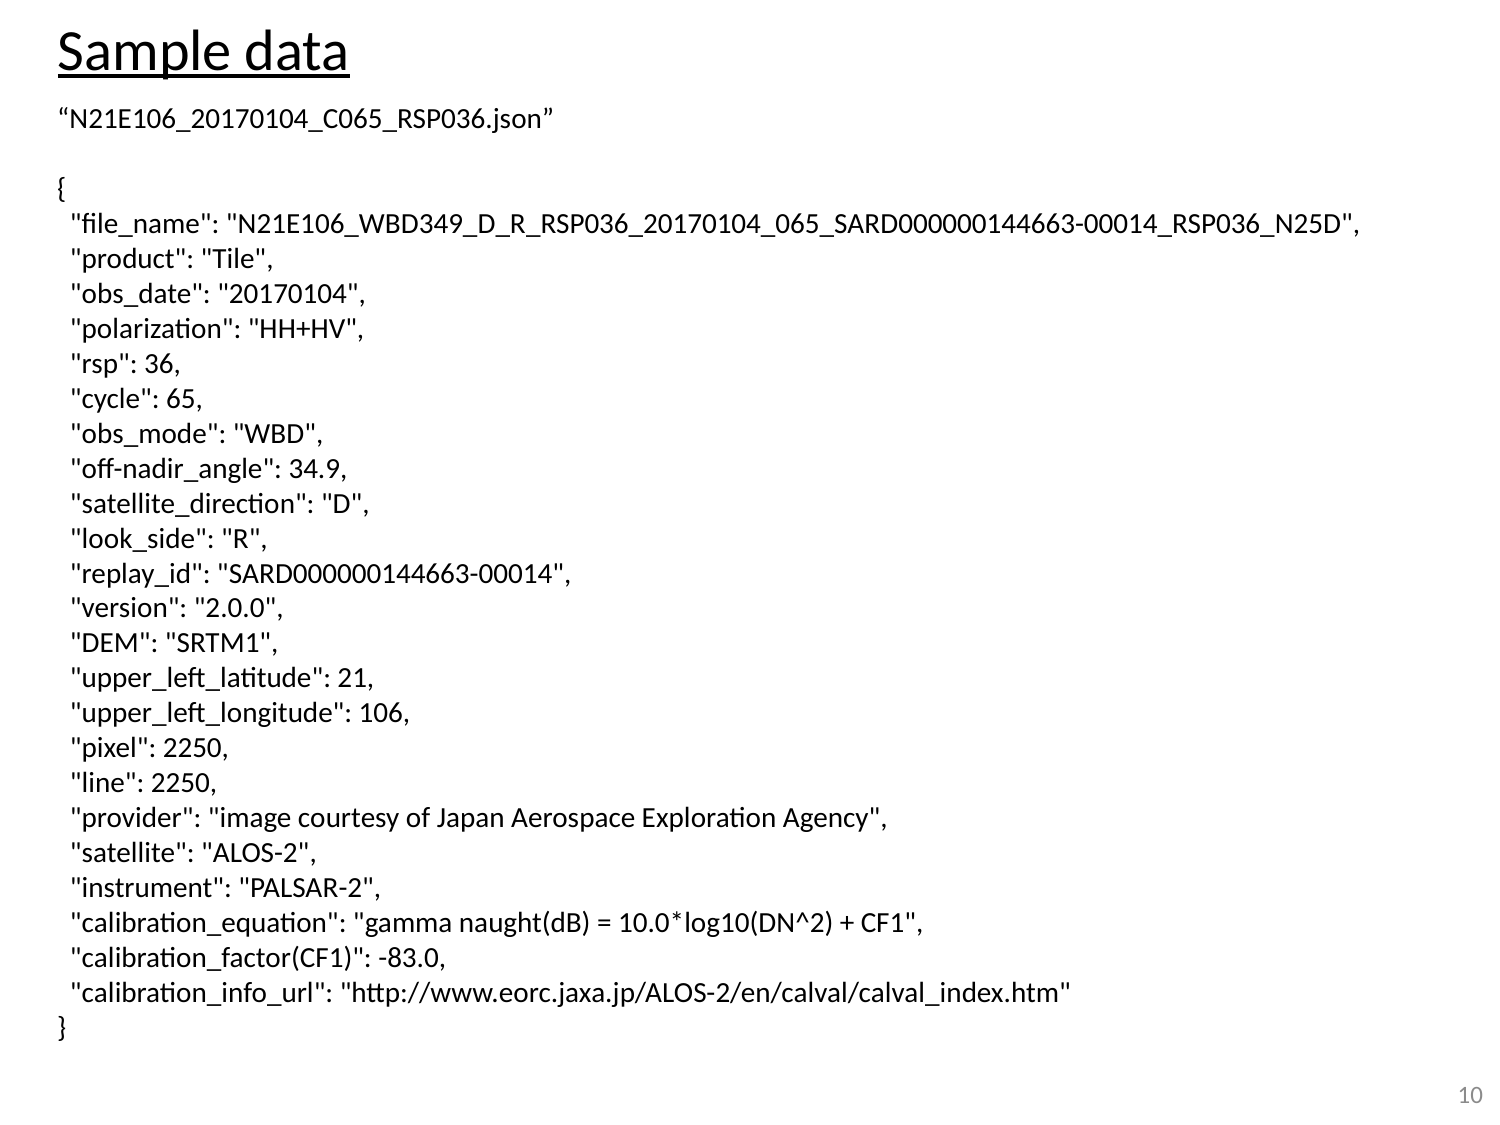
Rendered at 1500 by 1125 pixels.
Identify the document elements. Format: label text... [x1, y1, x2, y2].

text_box Sample data [43, 4, 365, 90]
text_box “N21E106_20170104_C065_RSP036.json” { "file_name": "N21E106_WBD349_D_R_RSP036_20170104_065_SARD000000144663-00014_RSP036_N25D", "product": "Tile", "obs_date": "20170104", "polarization": "HH+HV", "rsp": 36, "cycle": 65, "obs_mode": "WBD", "off-nadir_angle": 34.9, "satellite_direction": "D", "look_side": "R", "replay_id": "SARD000000144663-00014", "version": "2.0.0", "DEM": "SRTM1", "upper_left_latitude": 21, "upper_left_longitude": 106, "pixel": 2250, "line": 2250, "provider": "image courtesy of Japan Aerospace Exploration Agency", "satellite": "ALOS-2", "instrument": "PALSAR-2", "calibration_equation": "gamma naught(dB) = 10.0*log10(DN^2) + CF1", "calibration_factor(CF1)": -83.0, "calibration_info_url": "http://www.eorc.jaxa.jp/ALOS-2/en/calval/calval_index.htm" } [42, 92, 1458, 1051]
slide_number 10 [1160, 1063, 1499, 1124]
